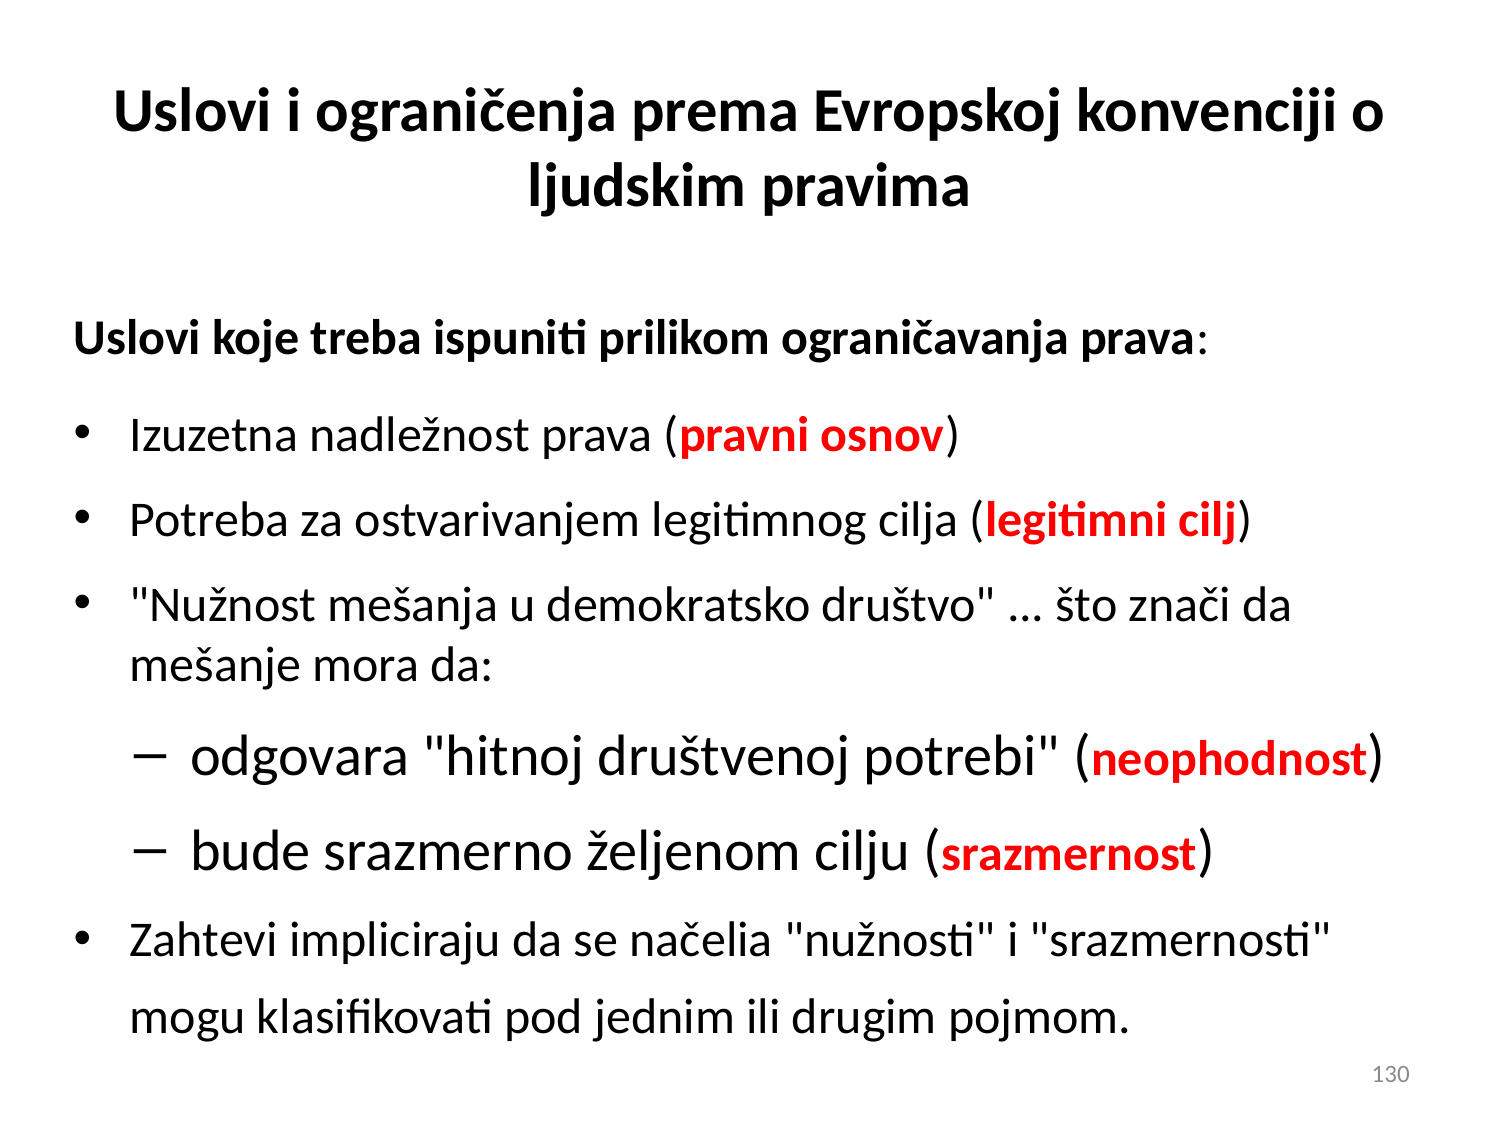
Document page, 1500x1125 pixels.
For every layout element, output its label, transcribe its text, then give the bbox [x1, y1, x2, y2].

slide_number 130 [1074, 1042, 1425, 1103]
list Uslovi koje treba ispuniti prilikom ograničavanja prava: Izuzetna nadležnost prava (pravni osnov) Potreba za ostvarivanjem legitimnog cilja (legitimni cilj) "Nužnost mešanja u demokratsko društvo" ... što znači da mešanje mora da: odgovara "hitnoj društvenoj potrebi" (neophodnost) bude srazmerno željenom cilju (srazmernost) Zahtevi impliciraju da se načelia "nužnosti" i "srazmernosti" mogu klasifikovati pod jednim ili drugim pojmom. [58, 296, 1447, 1048]
title Uslovi i ograničenja prema Evropskoj konvenciji o ljudskim pravima [74, 44, 1426, 244]
